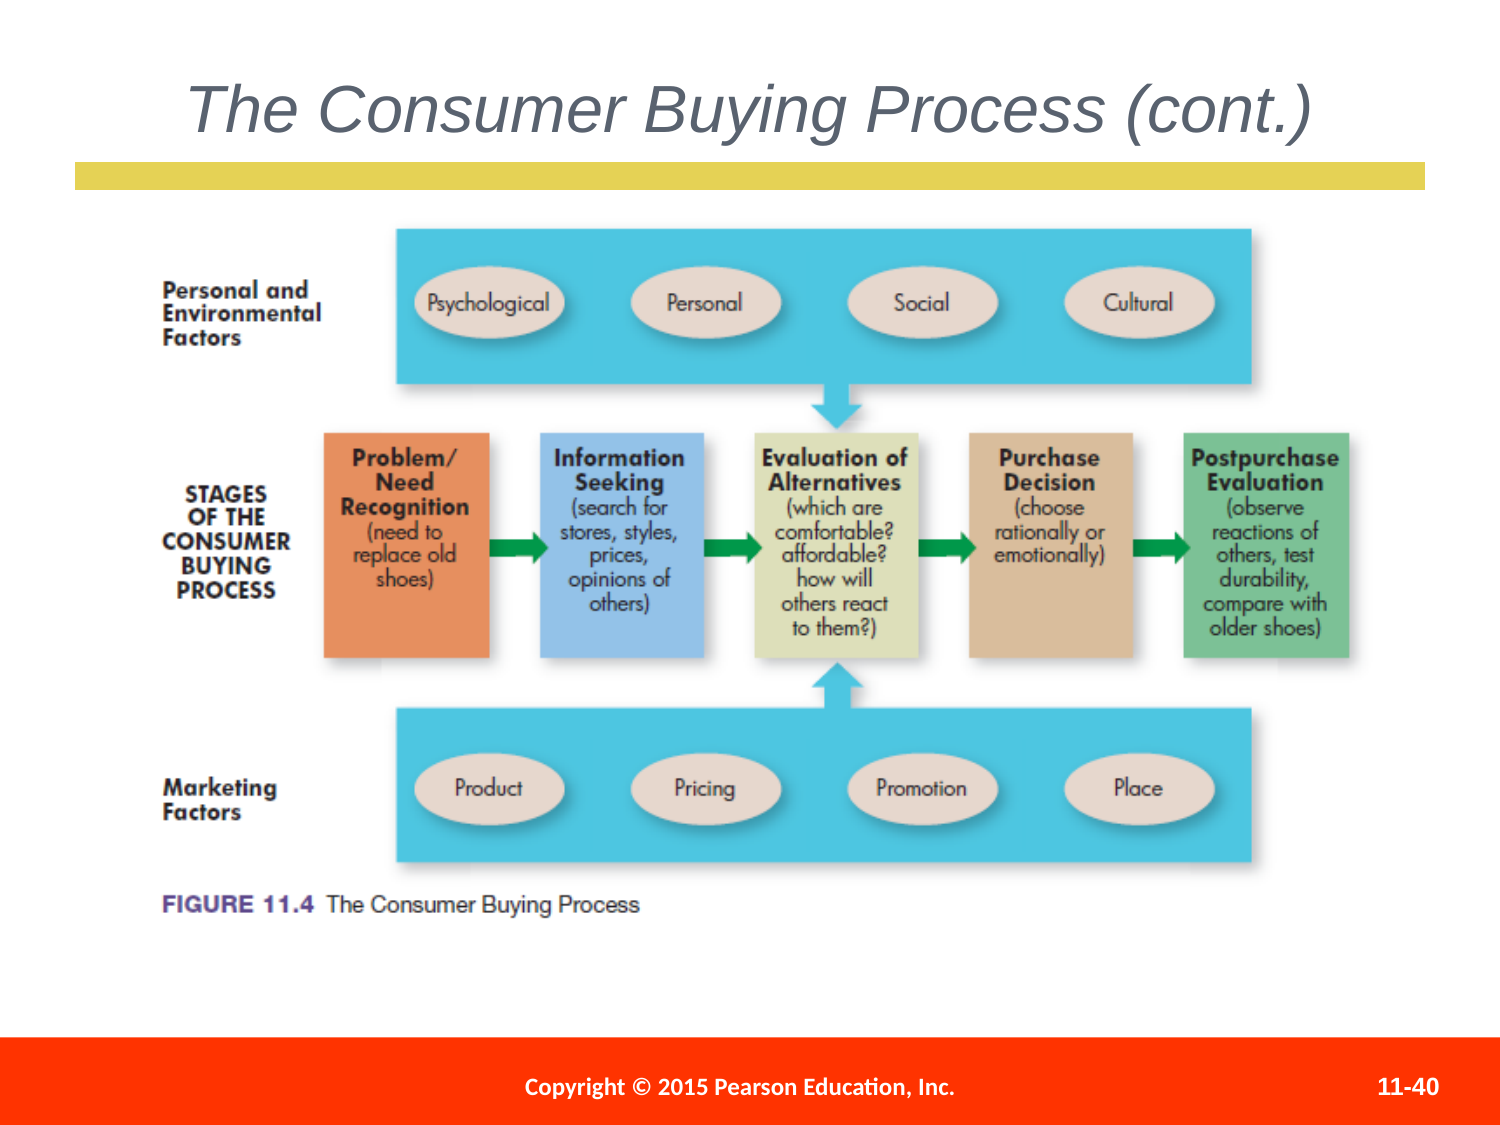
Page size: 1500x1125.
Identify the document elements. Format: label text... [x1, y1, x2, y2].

title The Consumer Buying Process (cont.) [74, 12, 1426, 201]
picture [115, 216, 1388, 988]
